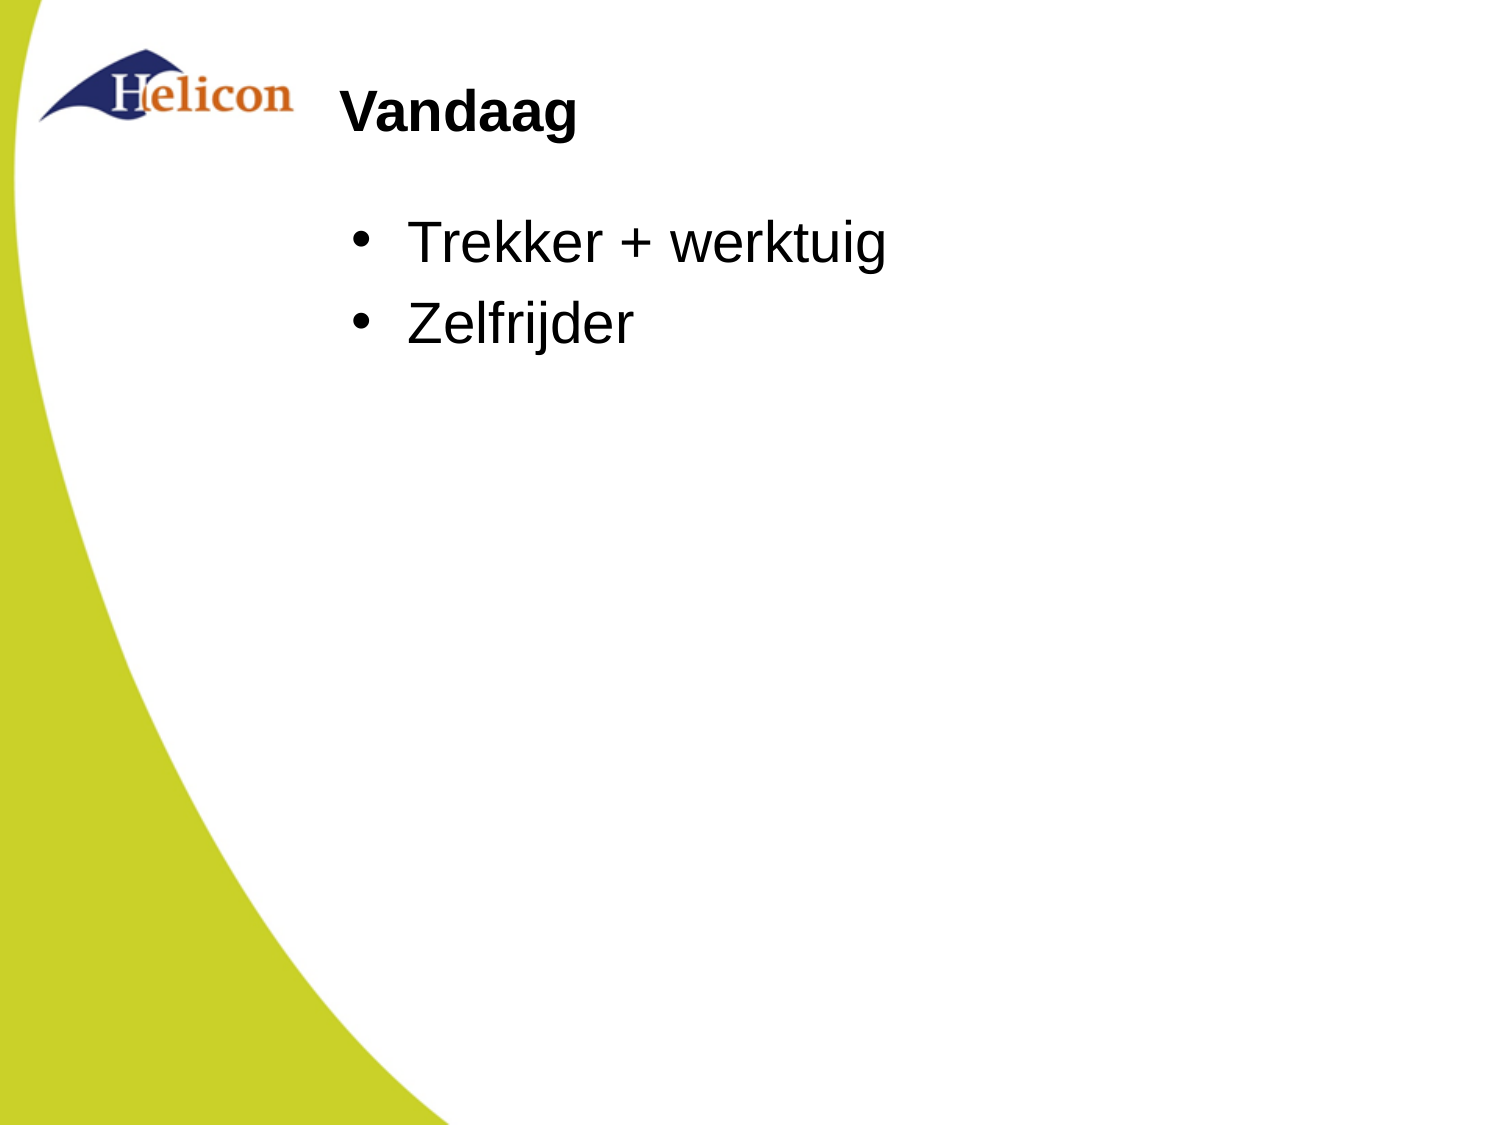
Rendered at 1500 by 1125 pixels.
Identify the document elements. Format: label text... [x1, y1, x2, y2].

title Vandaag [324, 54, 1415, 161]
picture [0, 0, 1500, 1125]
list Trekker + werktuig Zelfrijder [336, 196, 1425, 1005]
